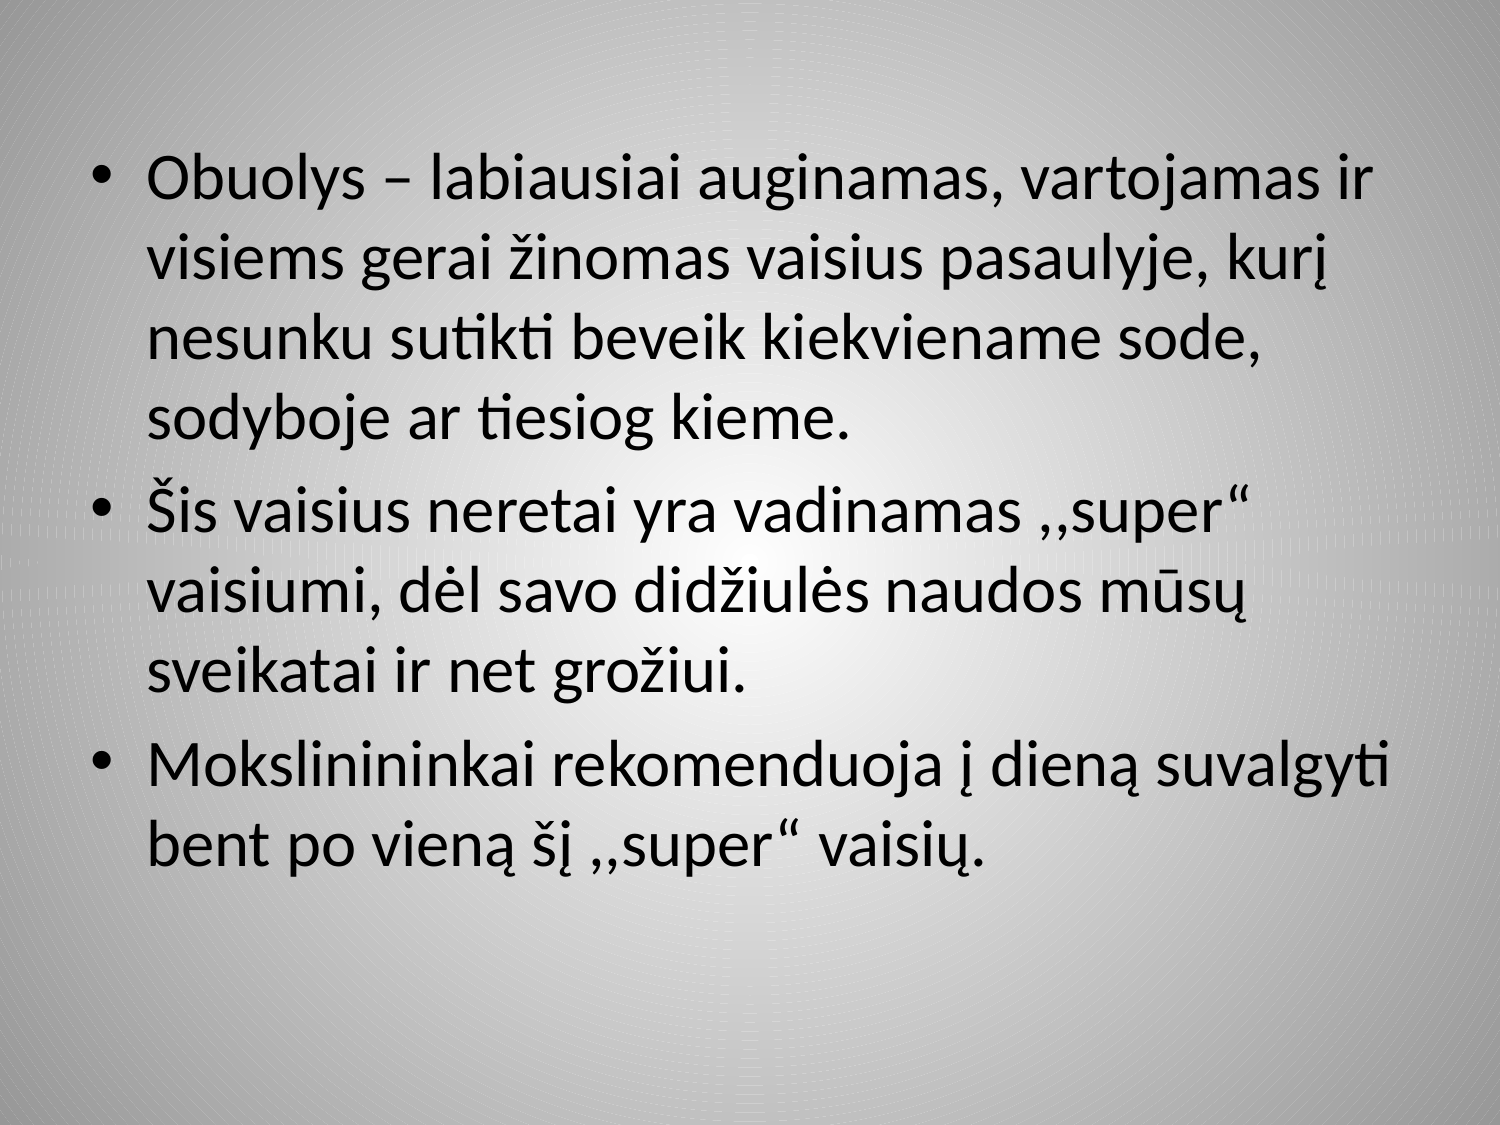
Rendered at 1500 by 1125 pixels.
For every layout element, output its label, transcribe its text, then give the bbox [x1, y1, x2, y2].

list Obuolys – labiausiai auginamas, vartojamas ir visiems gerai žinomas vaisius pasaulyje, kurį nesunku sutikti beveik kiekviename sode, sodyboje ar tiesiog kieme. Šis vaisius neretai yra vadinamas ,,super“ vaisiumi, dėl savo didžiulės naudos mūsų sveikatai ir net grožiui. Mokslinininkai rekomenduoja į dieną suvalgyti bent po vieną šį ,,super“ vaisių. [75, 125, 1425, 1005]
